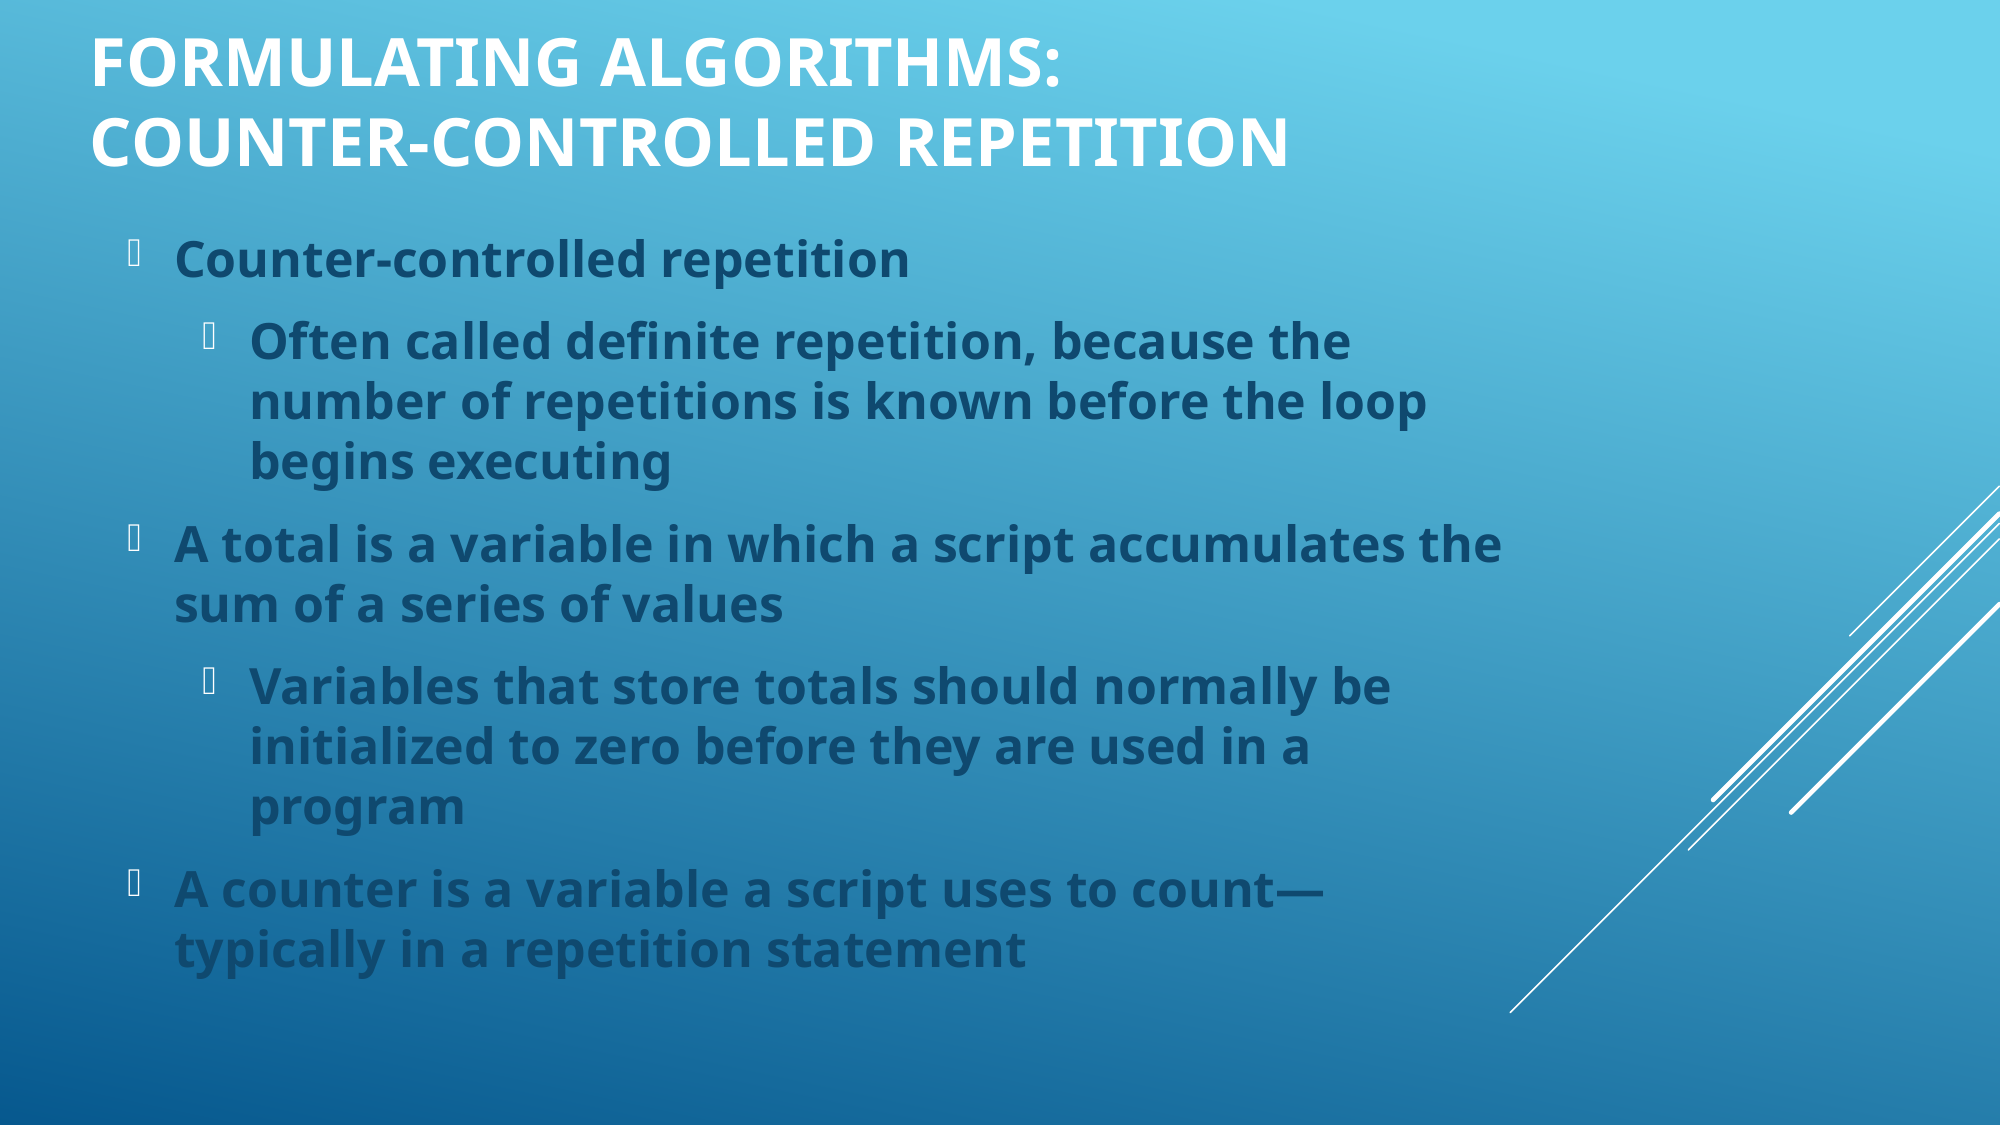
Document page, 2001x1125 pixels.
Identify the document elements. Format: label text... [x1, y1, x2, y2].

text_box Counter-controlled repetition Often called definite repetition, because the number of repetitions is known before the loop begins executing A total is a variable in which a script accumulates the sum of a series of values Variables that store totals should normally be initialized to zero before they are used in a program A counter is a variable a script uses to count—typically in a repetition statement [112, 219, 1532, 963]
text_box Formulating Algorithms: Counter-Controlled Repetition [74, 12, 1425, 200]
